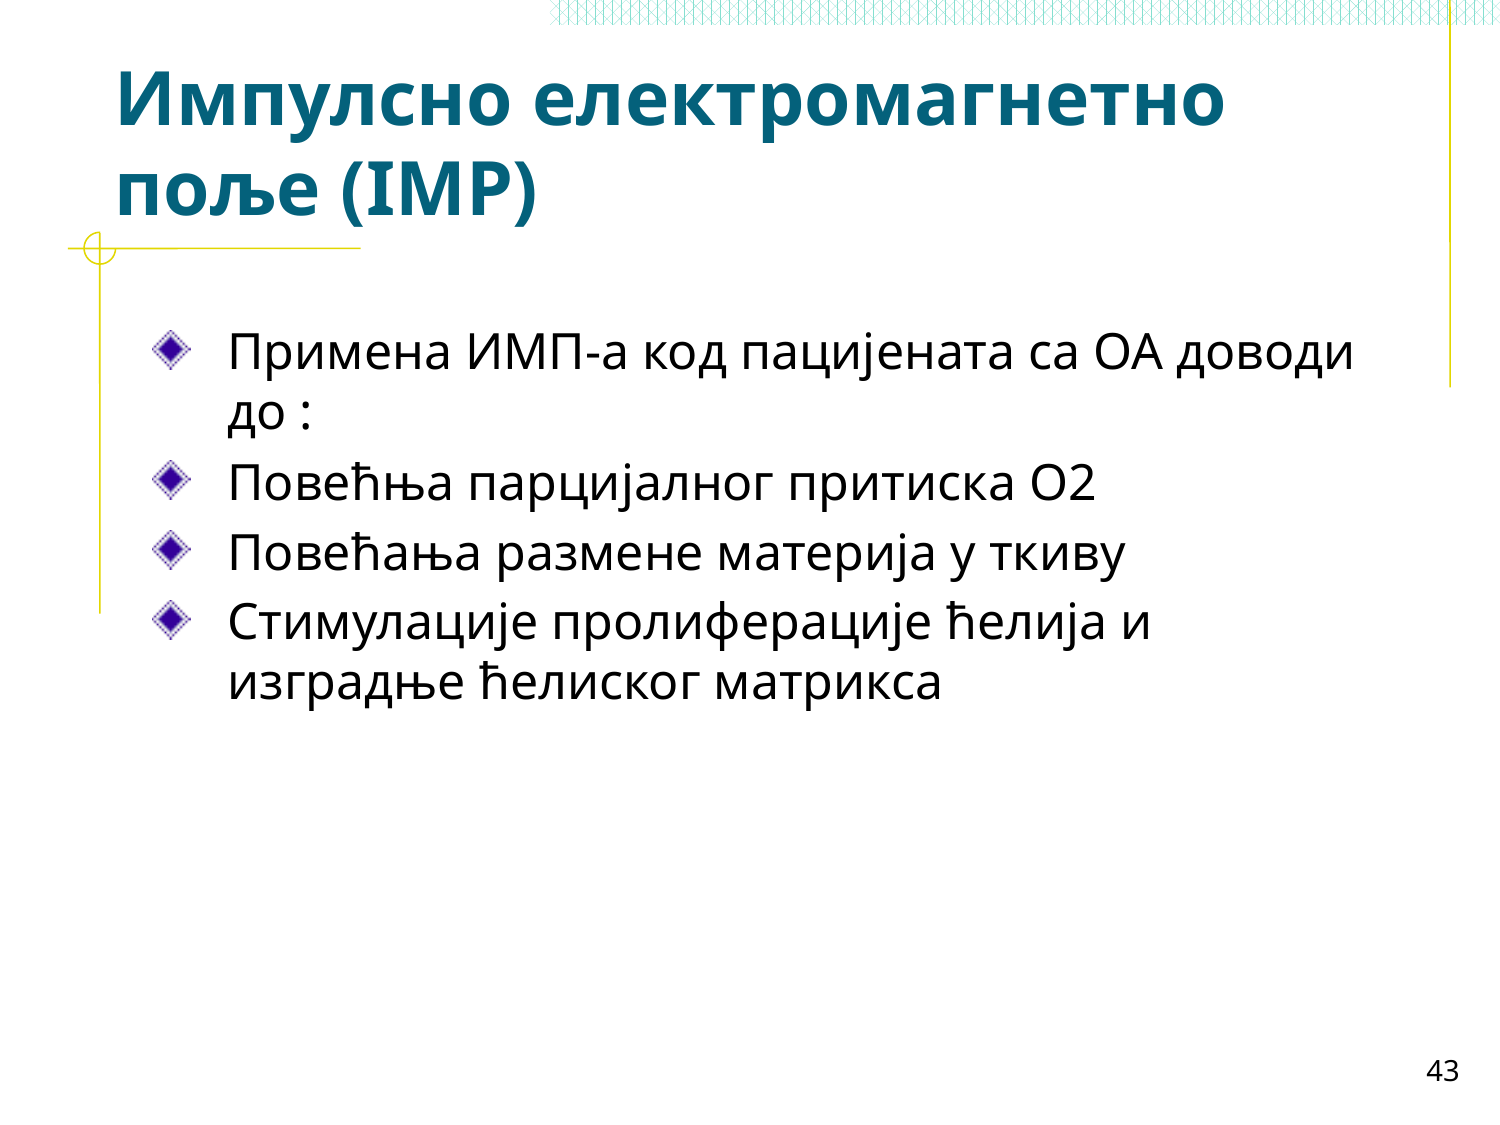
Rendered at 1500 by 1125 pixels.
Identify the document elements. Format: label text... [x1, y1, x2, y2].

picture [152, 460, 191, 500]
picture [152, 600, 191, 640]
picture [152, 330, 191, 370]
title Импулсно електромагнетно поље (IMP) [99, 49, 1376, 238]
list Примена ИМП-а код пацијената са ОА доводи до : Повећња парцијалног притиска О2 Повећања размене материја у ткиву Стимулације пролиферације ћелија и изградње ћелиског матрикса [137, 312, 1413, 988]
picture [152, 530, 191, 570]
slide_number 43 [1162, 1025, 1475, 1100]
